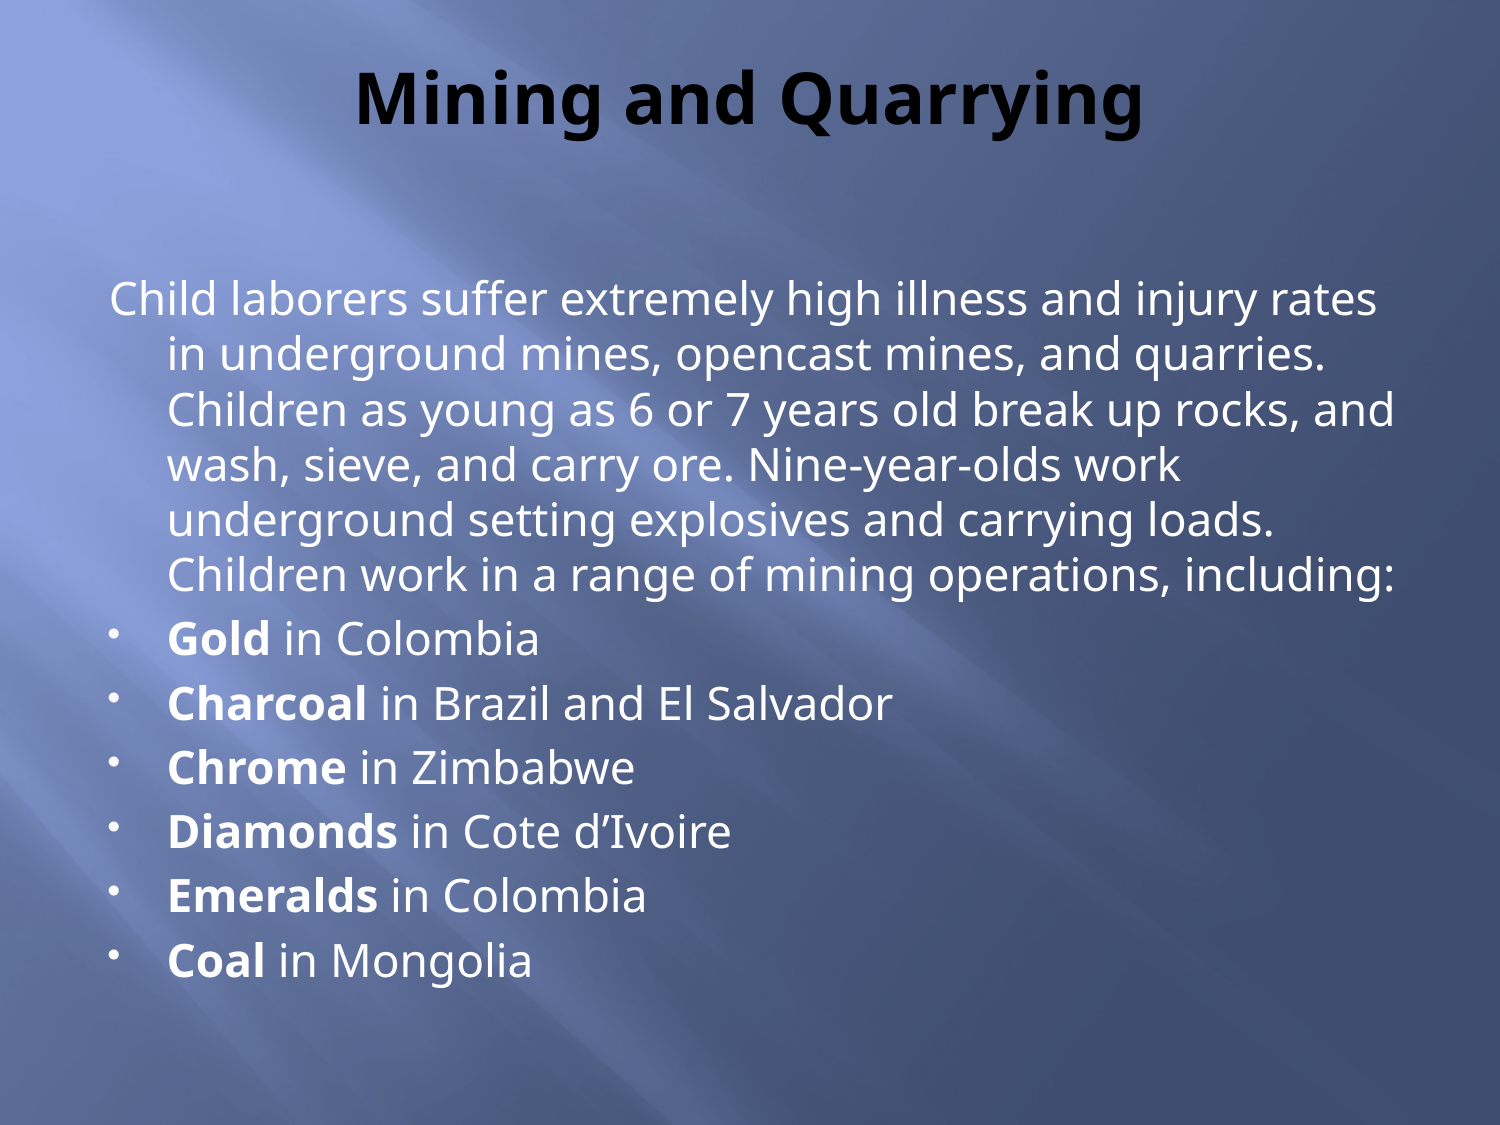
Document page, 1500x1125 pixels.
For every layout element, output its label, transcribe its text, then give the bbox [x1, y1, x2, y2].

list Child laborers suffer extremely high illness and injury rates in underground mines, opencast mines, and quarries. Children as young as 6 or 7 years old break up rocks, and wash, sieve, and carry ore. Nine-year-olds work underground setting explosives and carrying loads. Children work in a range of mining operations, including: Gold in Colombia Charcoal in Brazil and El Salvador Chrome in Zimbabwe Diamonds in Cote d’Ivoire Emeralds in Colombia Coal in Mongolia [75, 262, 1425, 1035]
title Mining and Quarrying [75, 45, 1425, 233]
